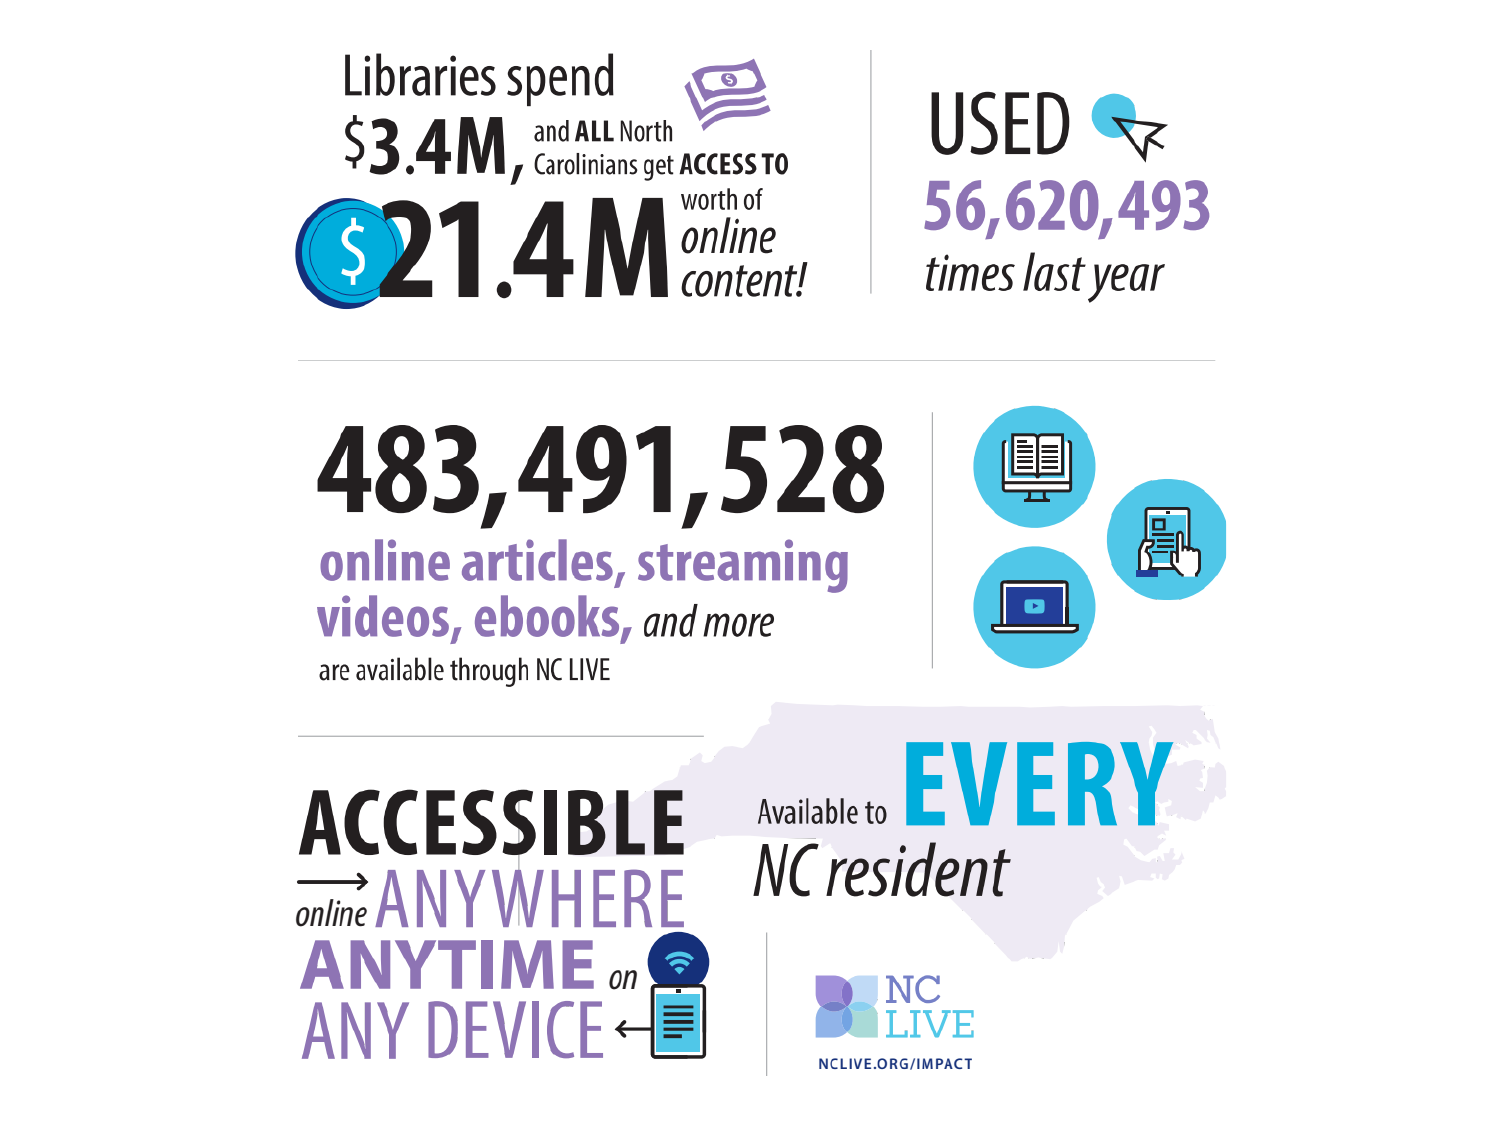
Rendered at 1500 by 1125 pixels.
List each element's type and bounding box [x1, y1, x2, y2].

picture [294, 50, 1227, 1076]
